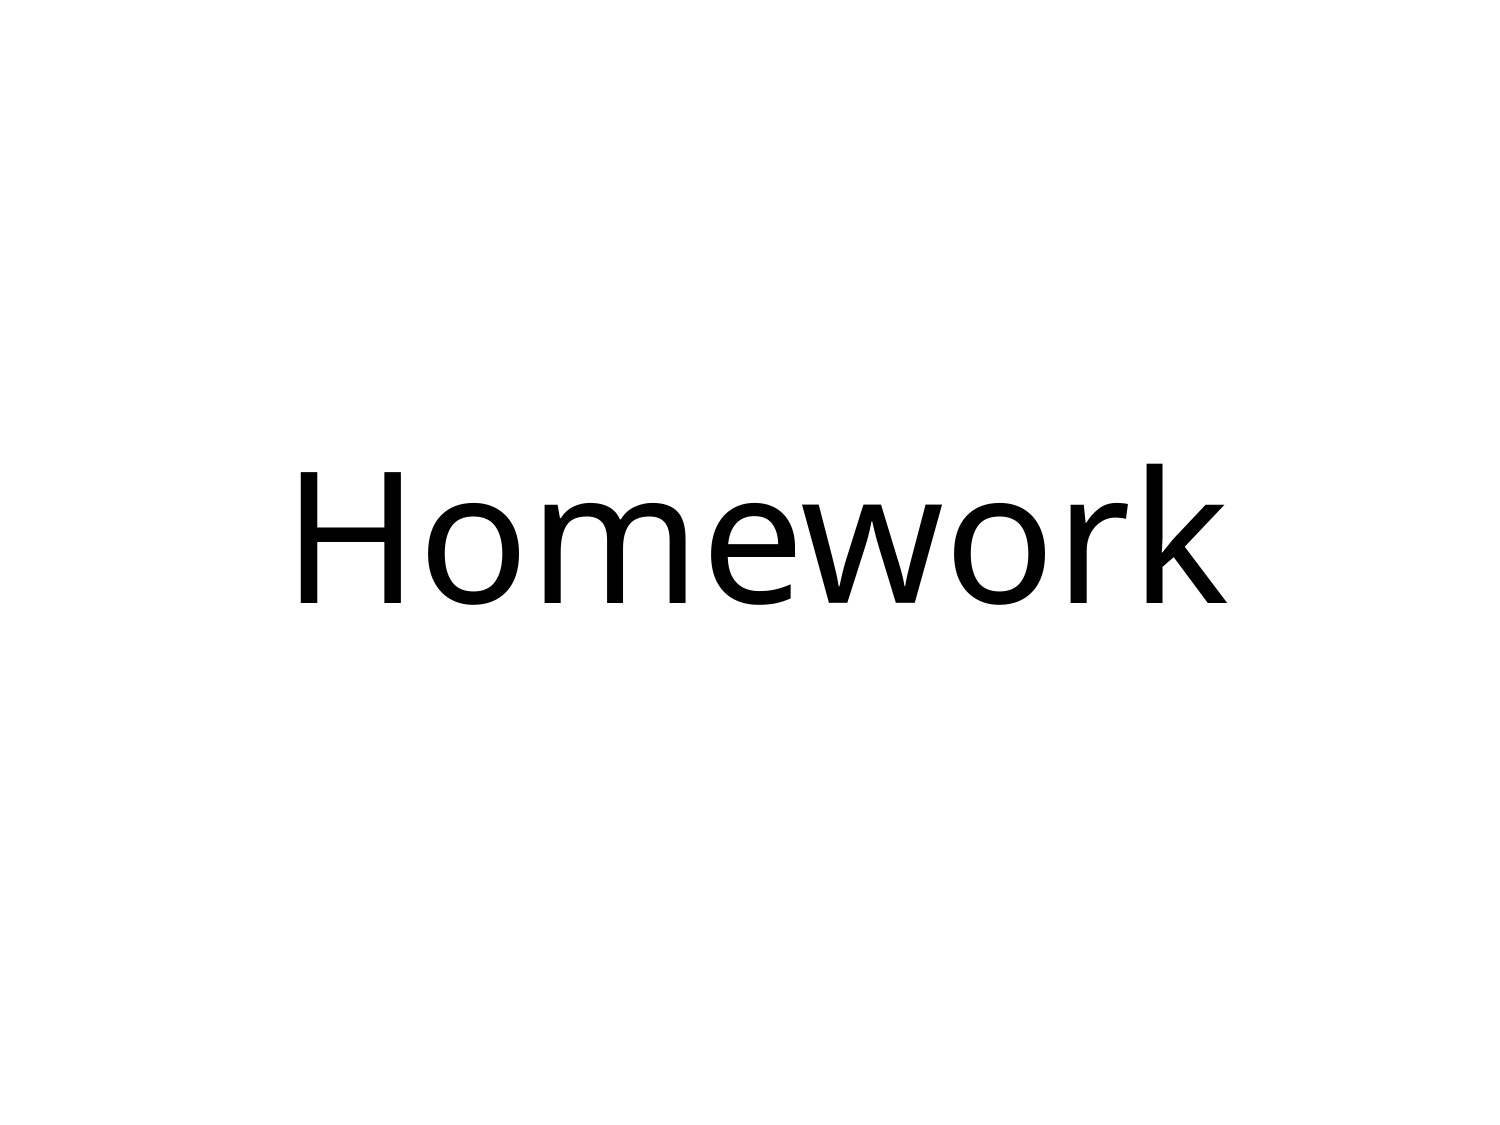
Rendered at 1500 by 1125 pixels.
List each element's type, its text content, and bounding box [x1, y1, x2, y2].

text_box Homework [87, 412, 1425, 648]
